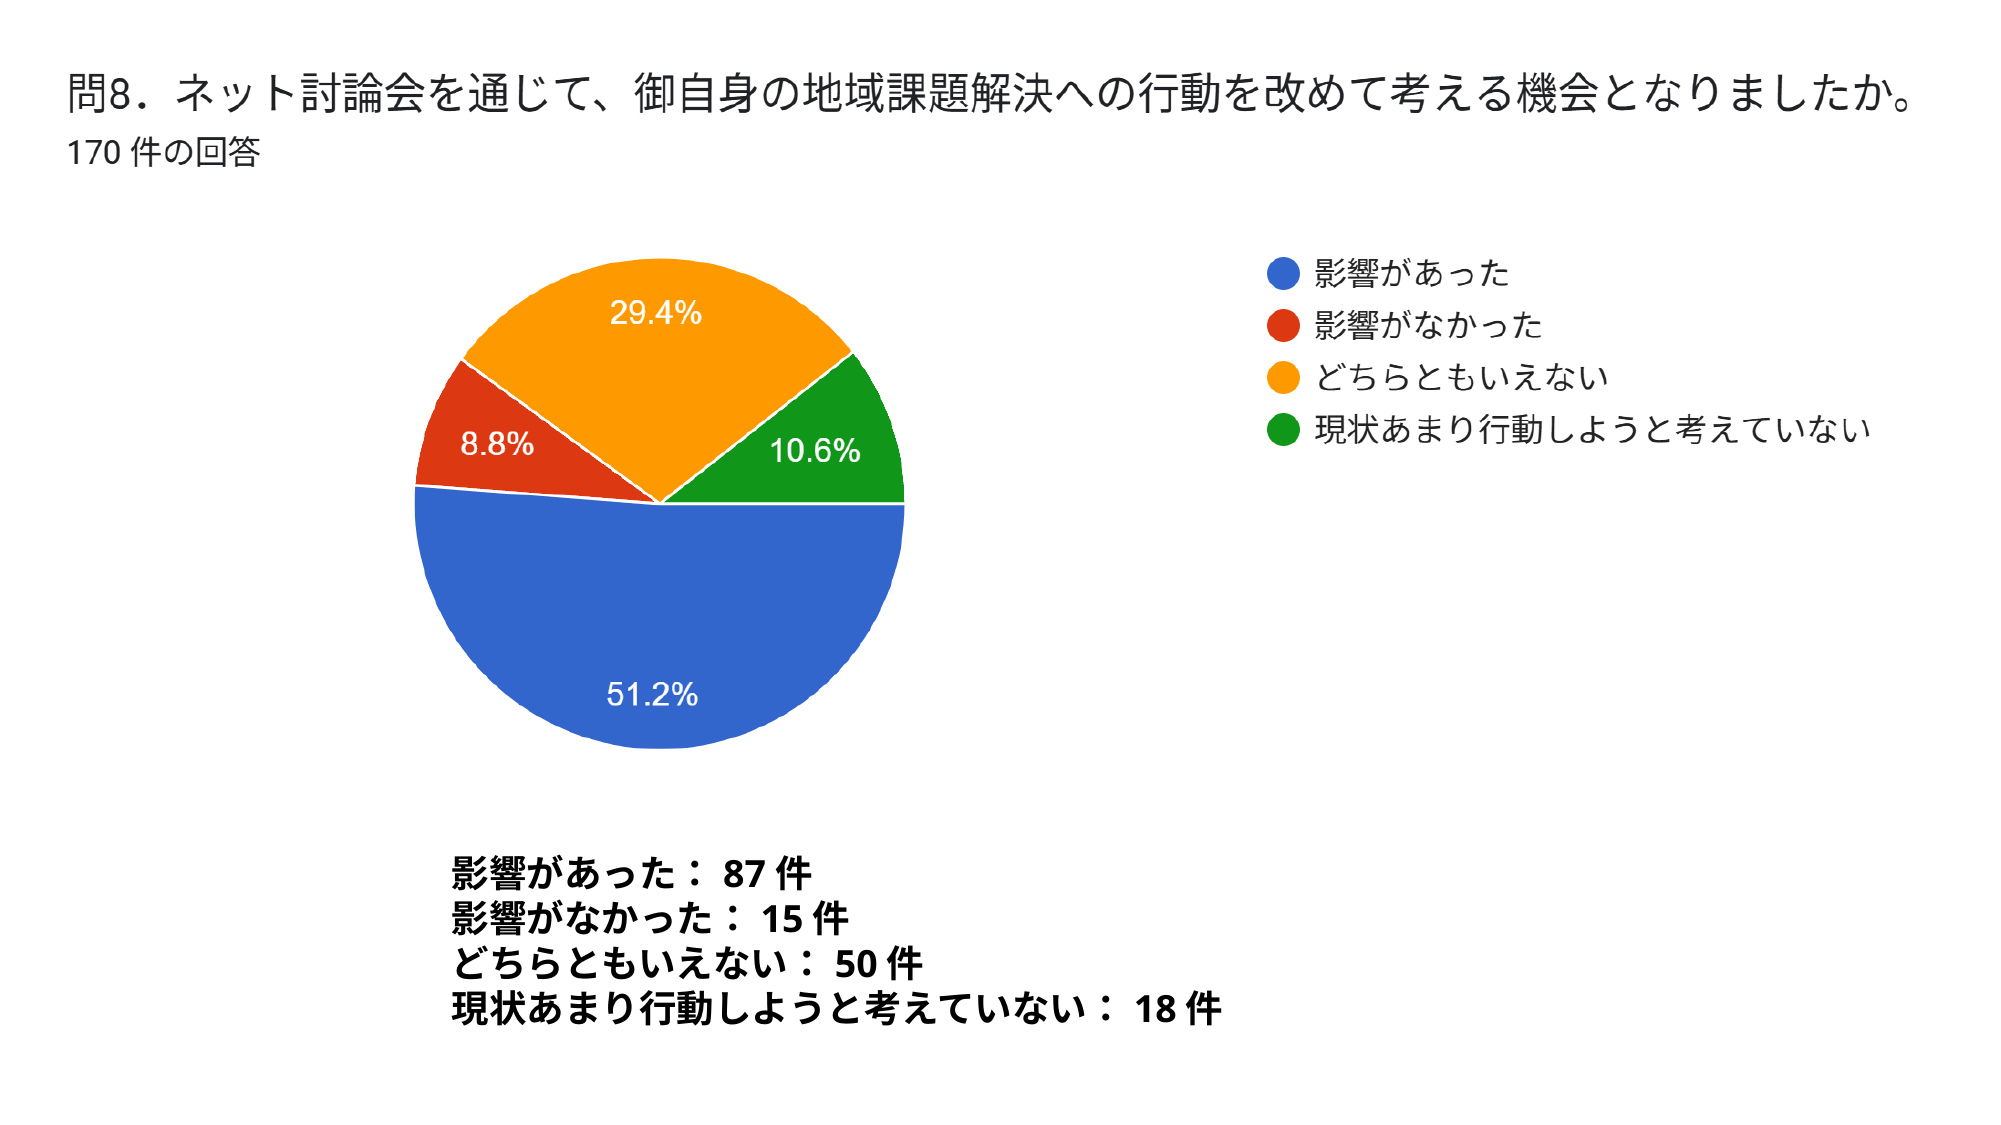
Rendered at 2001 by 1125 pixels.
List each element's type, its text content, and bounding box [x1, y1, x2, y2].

text_box 影響があった：87件 影響がなかった：15件 どちらともいえない：50件 現状あまり行動しようと考えていない：18件 [436, 844, 1350, 1038]
picture [0, 0, 2000, 844]
